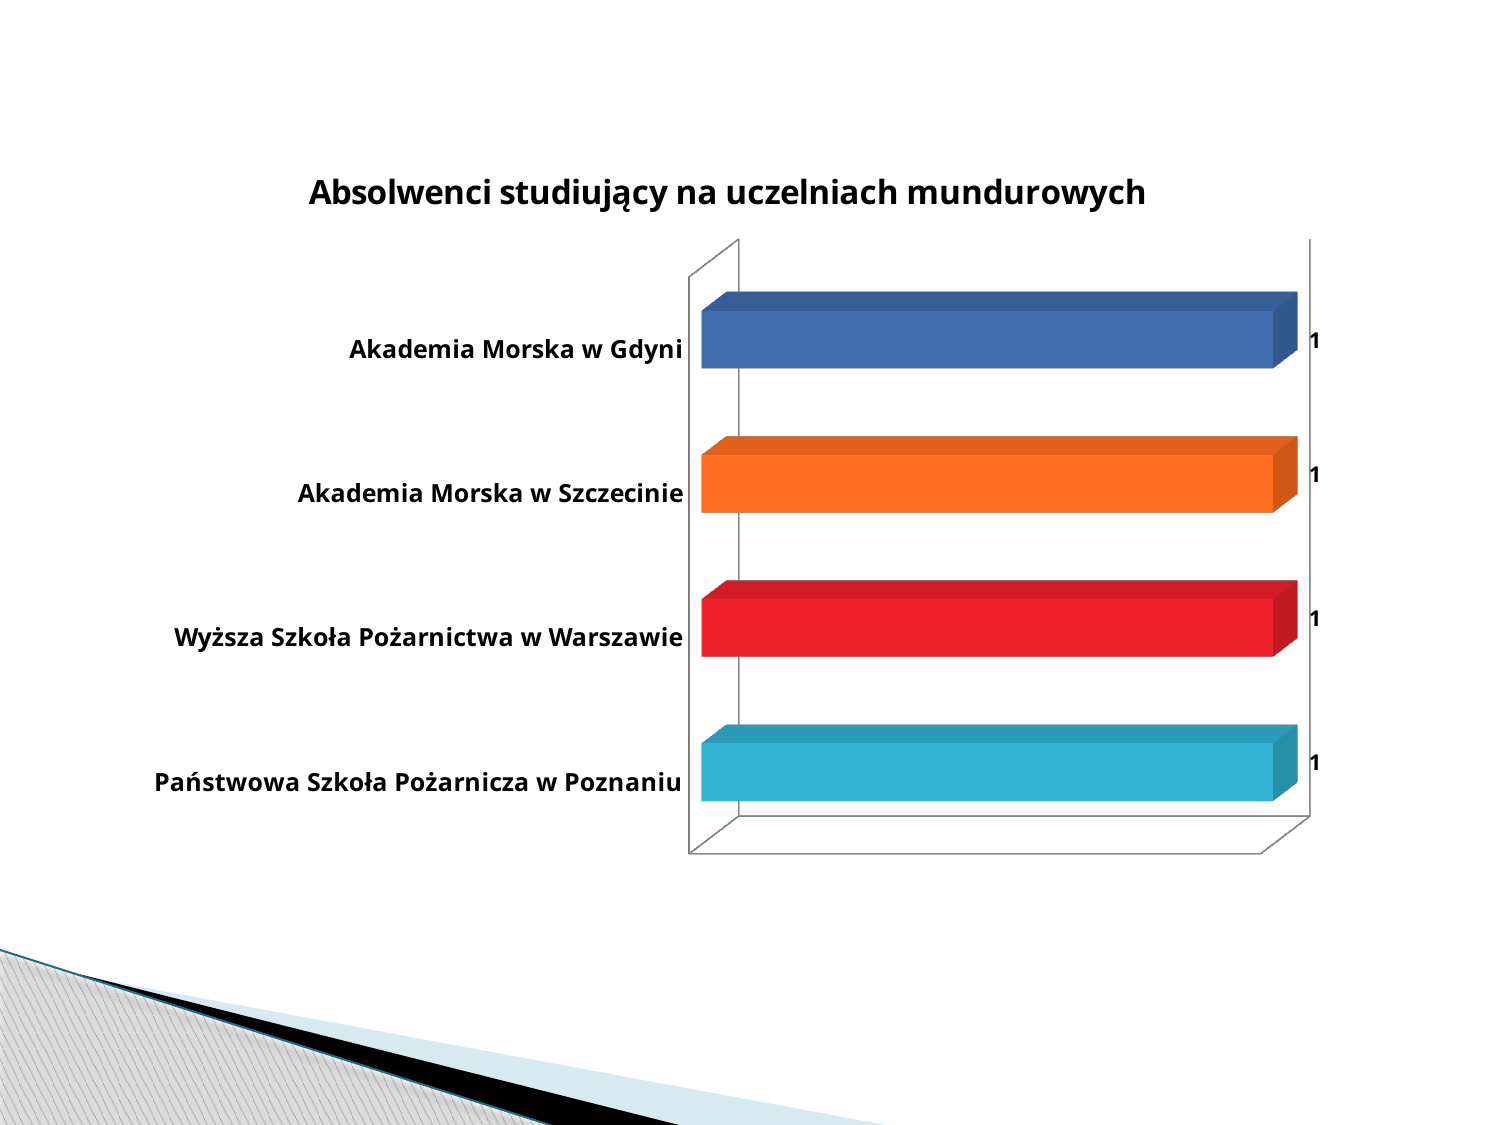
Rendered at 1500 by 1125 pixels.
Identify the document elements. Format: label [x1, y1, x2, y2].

chart [123, 136, 1341, 870]
